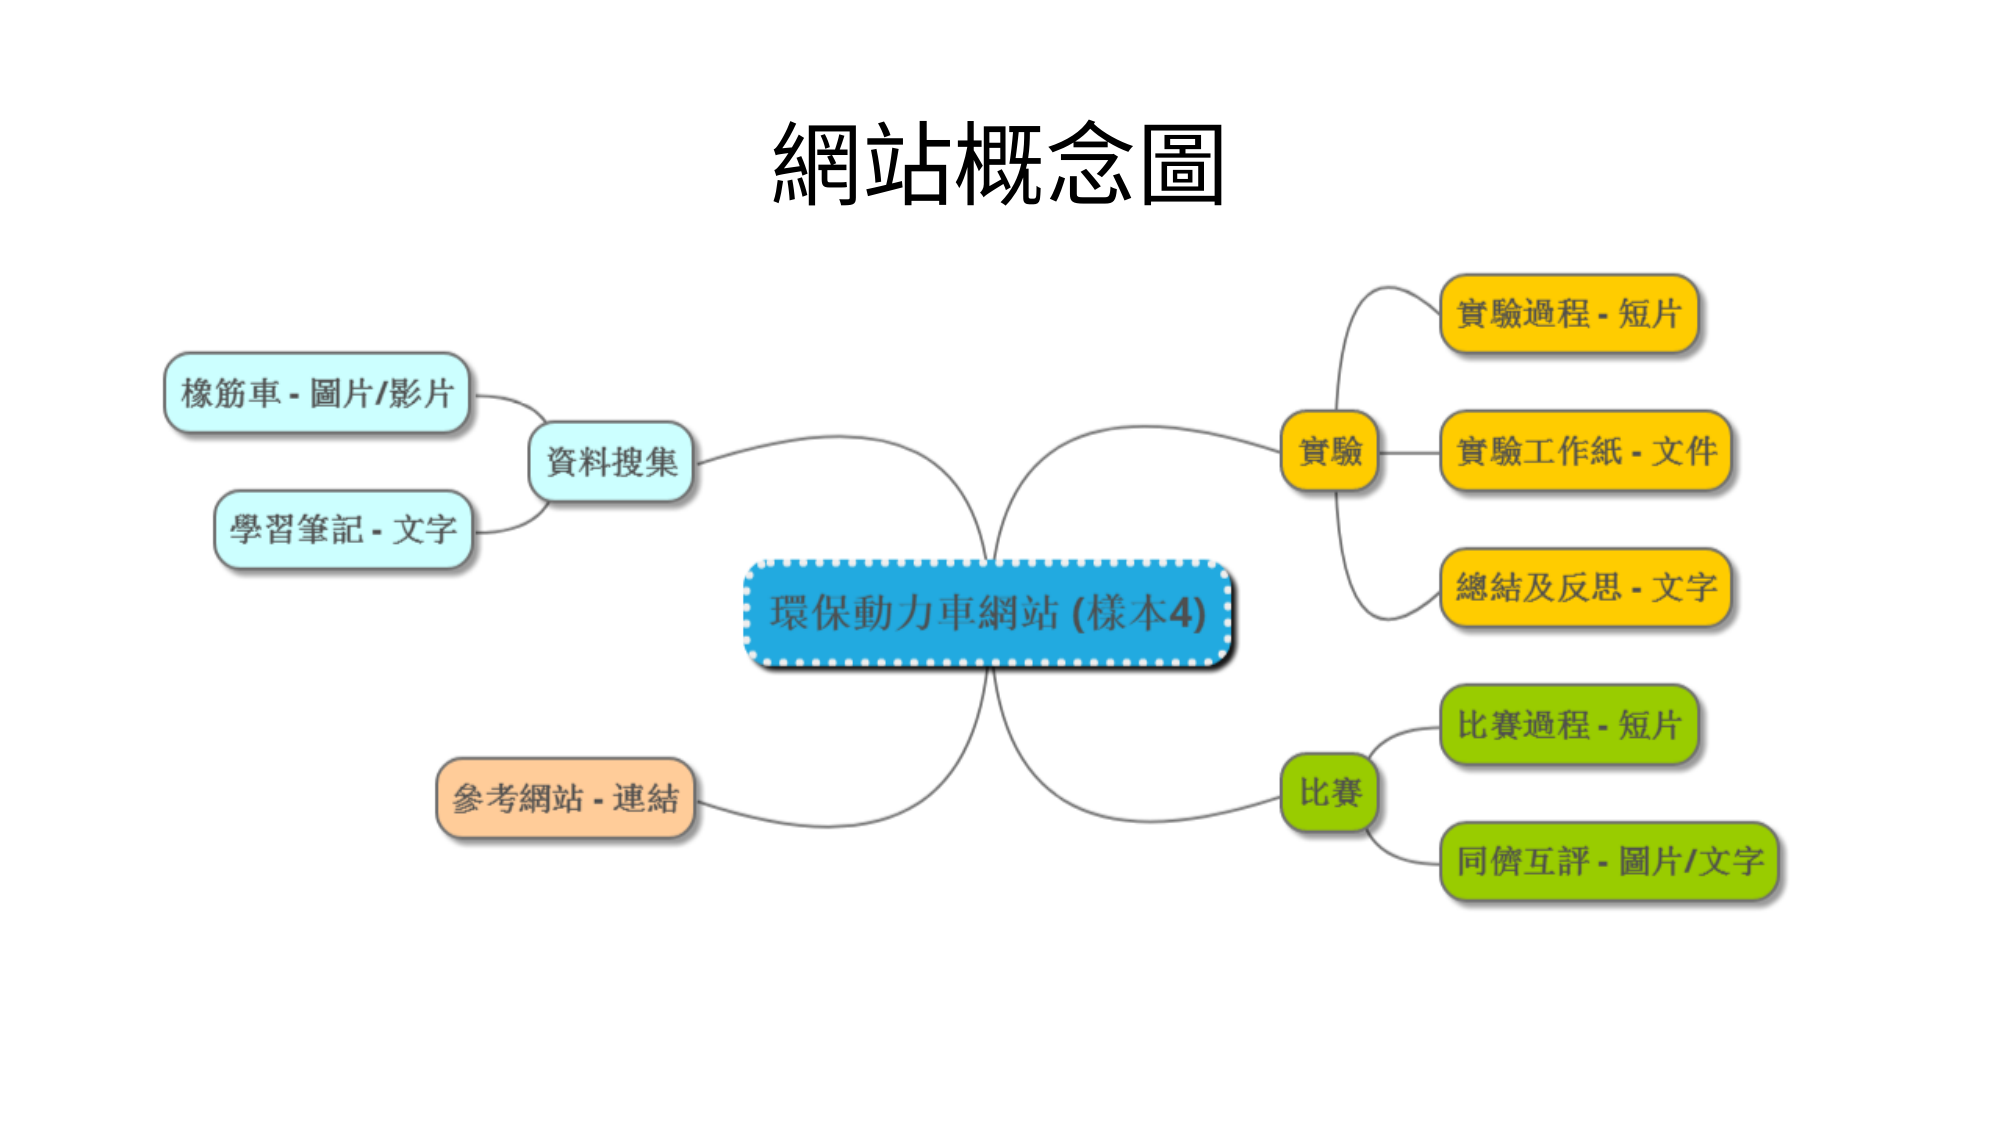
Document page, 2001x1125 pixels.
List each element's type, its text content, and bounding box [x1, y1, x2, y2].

title 網站概念圖 [137, 59, 1863, 183]
picture [107, 183, 1893, 942]
